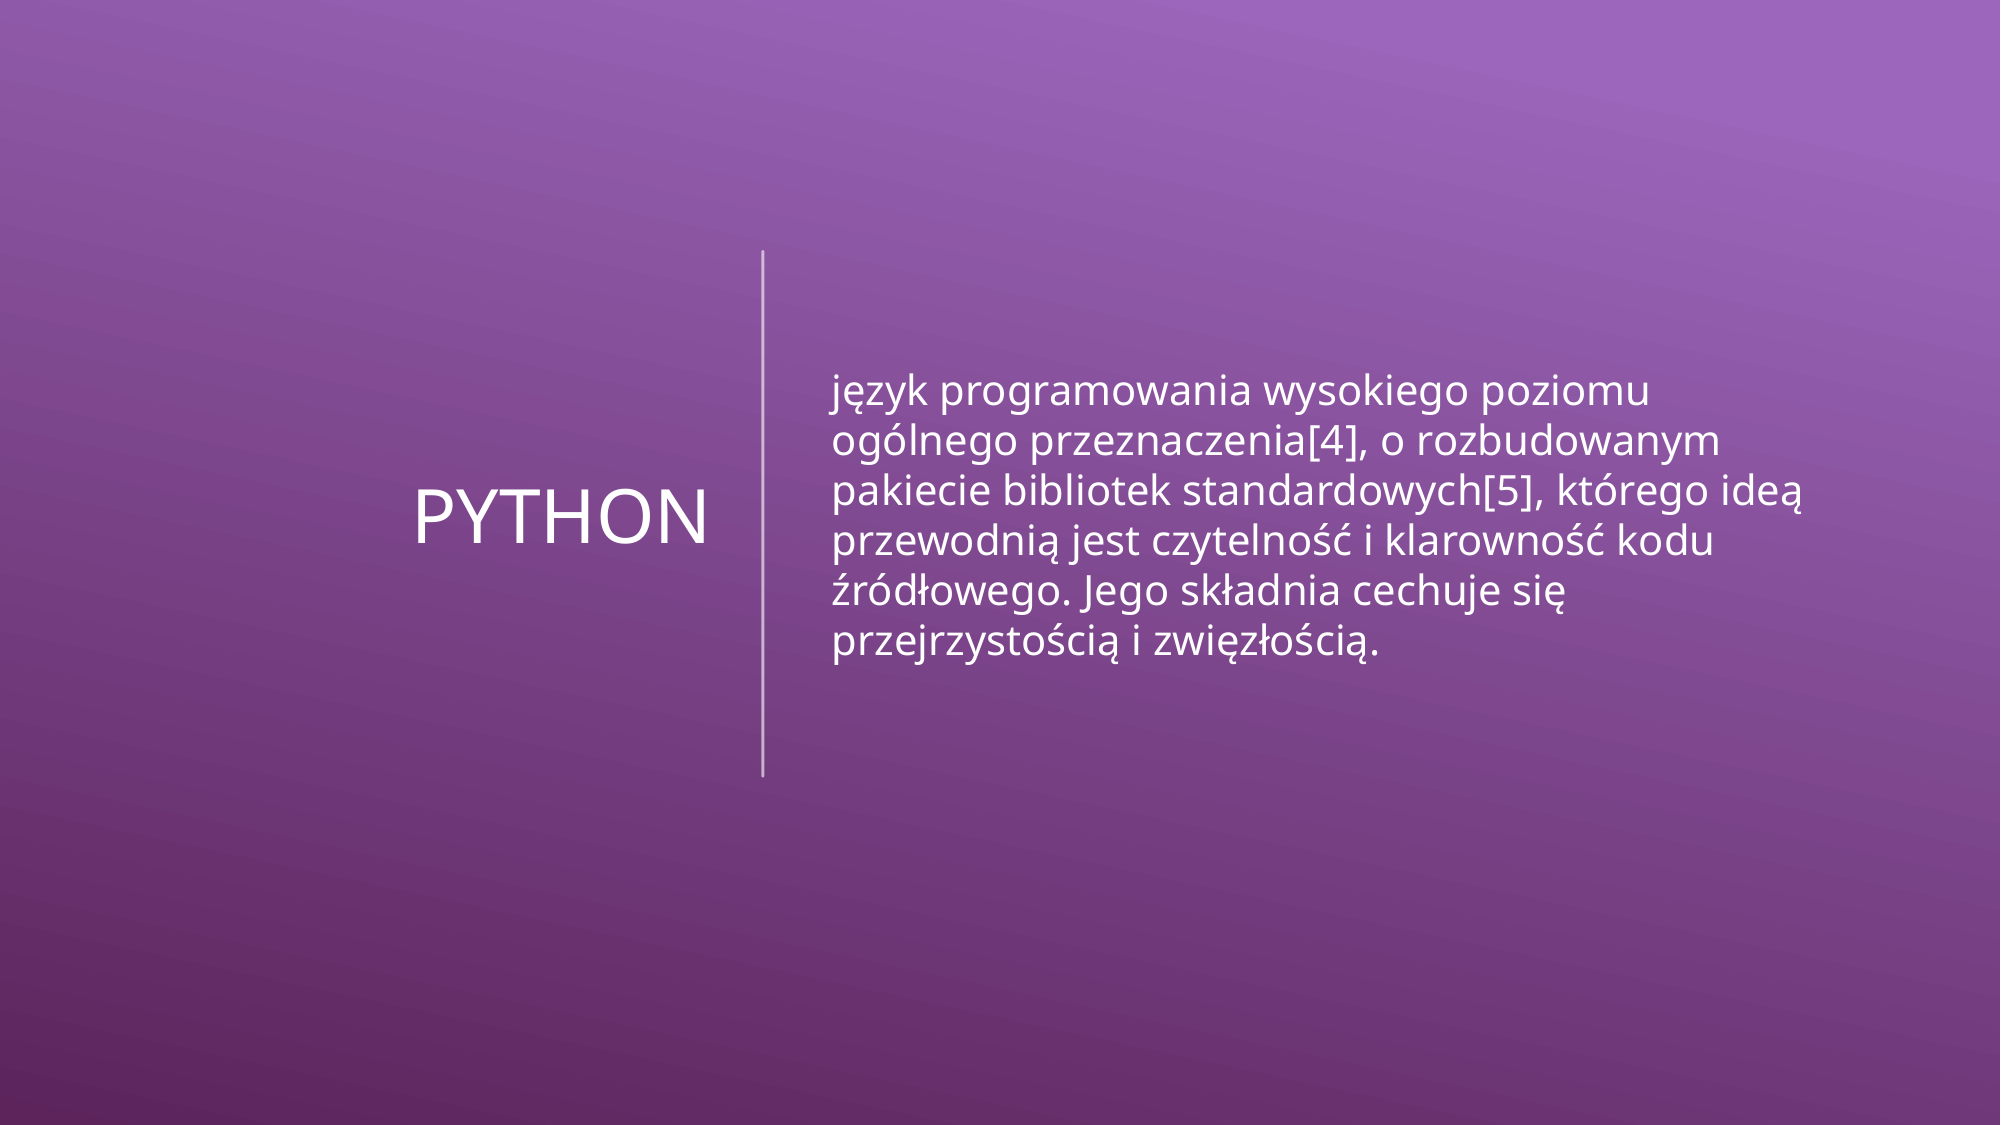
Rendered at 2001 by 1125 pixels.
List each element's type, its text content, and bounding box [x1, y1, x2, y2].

title Python [112, 112, 727, 915]
list język programowania wysokiego poziomu ogólnego przeznaczenia[4], o rozbudowanym pakiecie bibliotek standardowych[5], którego ideą przewodnią jest czytelność i klarowność kodu źródłowego. Jego składnia cechuje się przejrzystością i zwięzłością. [816, 112, 1849, 915]
text_box [0, 0, 2000, 1125]
